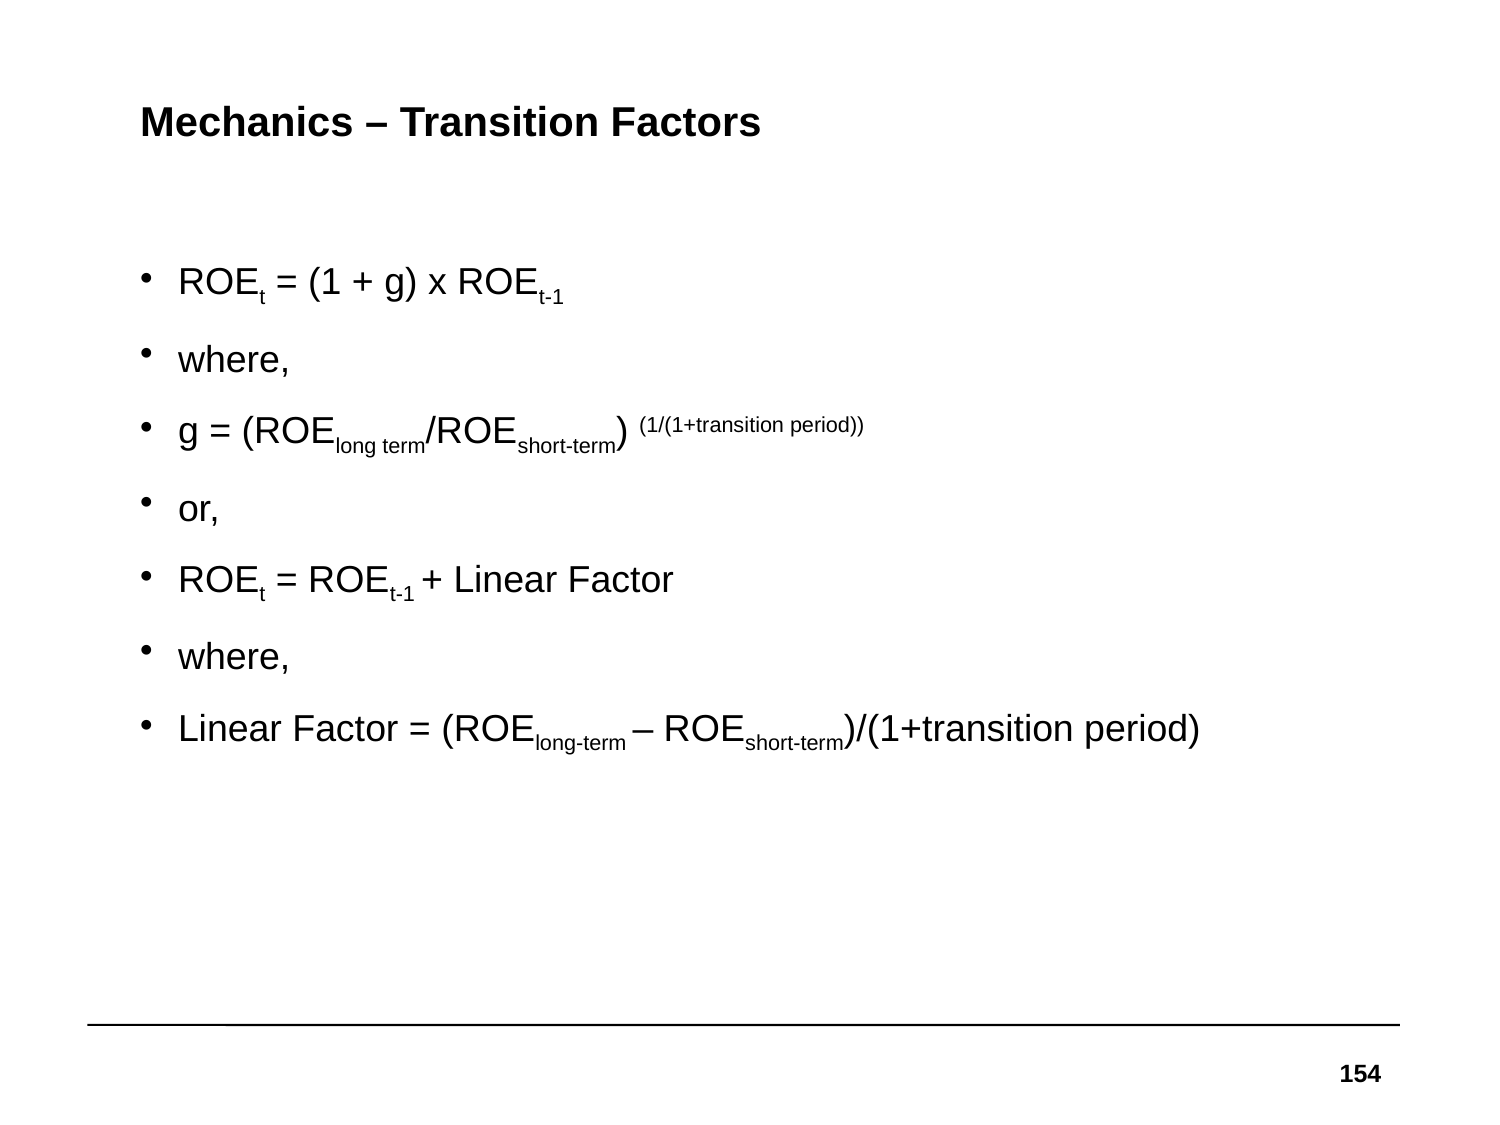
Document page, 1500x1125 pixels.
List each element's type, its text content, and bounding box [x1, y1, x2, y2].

title Mechanics – Transition Factors [125, 87, 1375, 225]
list ROEt = (1 + g) x ROEt-1 where, g = (ROElong term/ROEshort-term) (1/(1+transition period)) or, ROEt = ROEt-1 + Linear Factor where, Linear Factor = (ROElong-term – ROEshort-term)/(1+transition period) [125, 249, 1363, 988]
